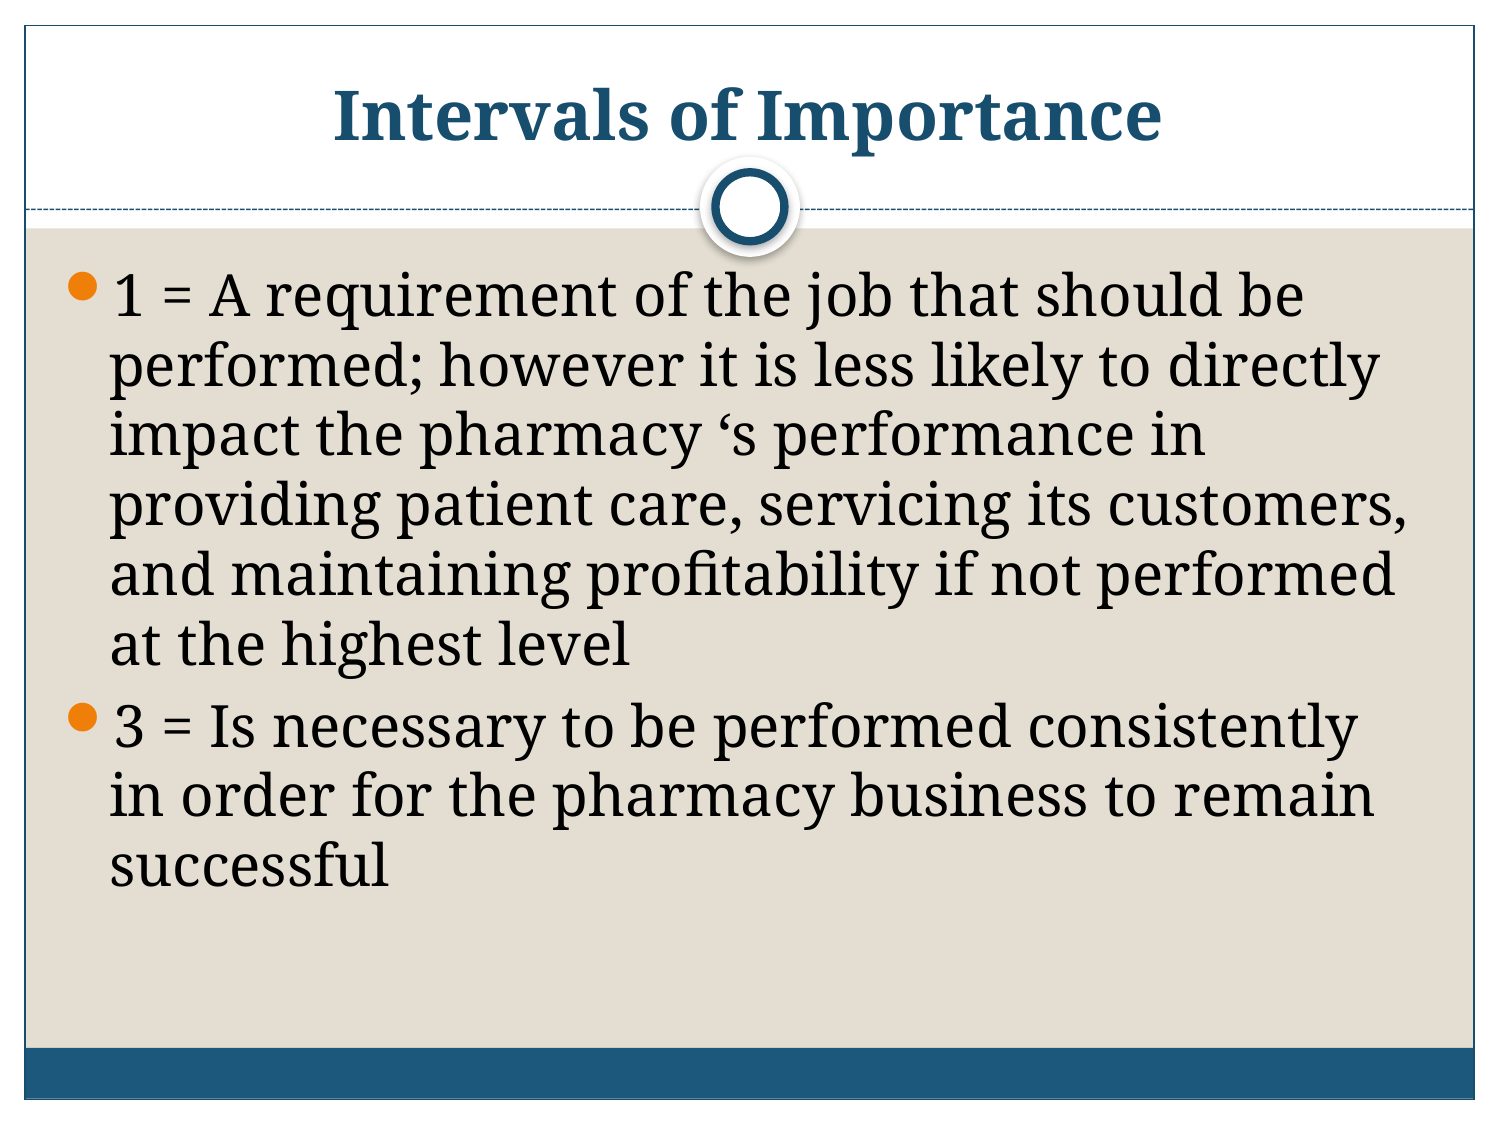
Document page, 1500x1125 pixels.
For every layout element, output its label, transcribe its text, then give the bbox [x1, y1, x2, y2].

title Intervals of Importance [49, 37, 1450, 162]
list 1 = A requirement of the job that should be performed; however it is less likely to directly impact the pharmacy ‘s performance in providing patient care, servicing its customers, and maintaining profitability if not performed at the highest level 3 = Is necessary to be performed consistently in order for the pharmacy business to remain successful [49, 250, 1445, 1001]
